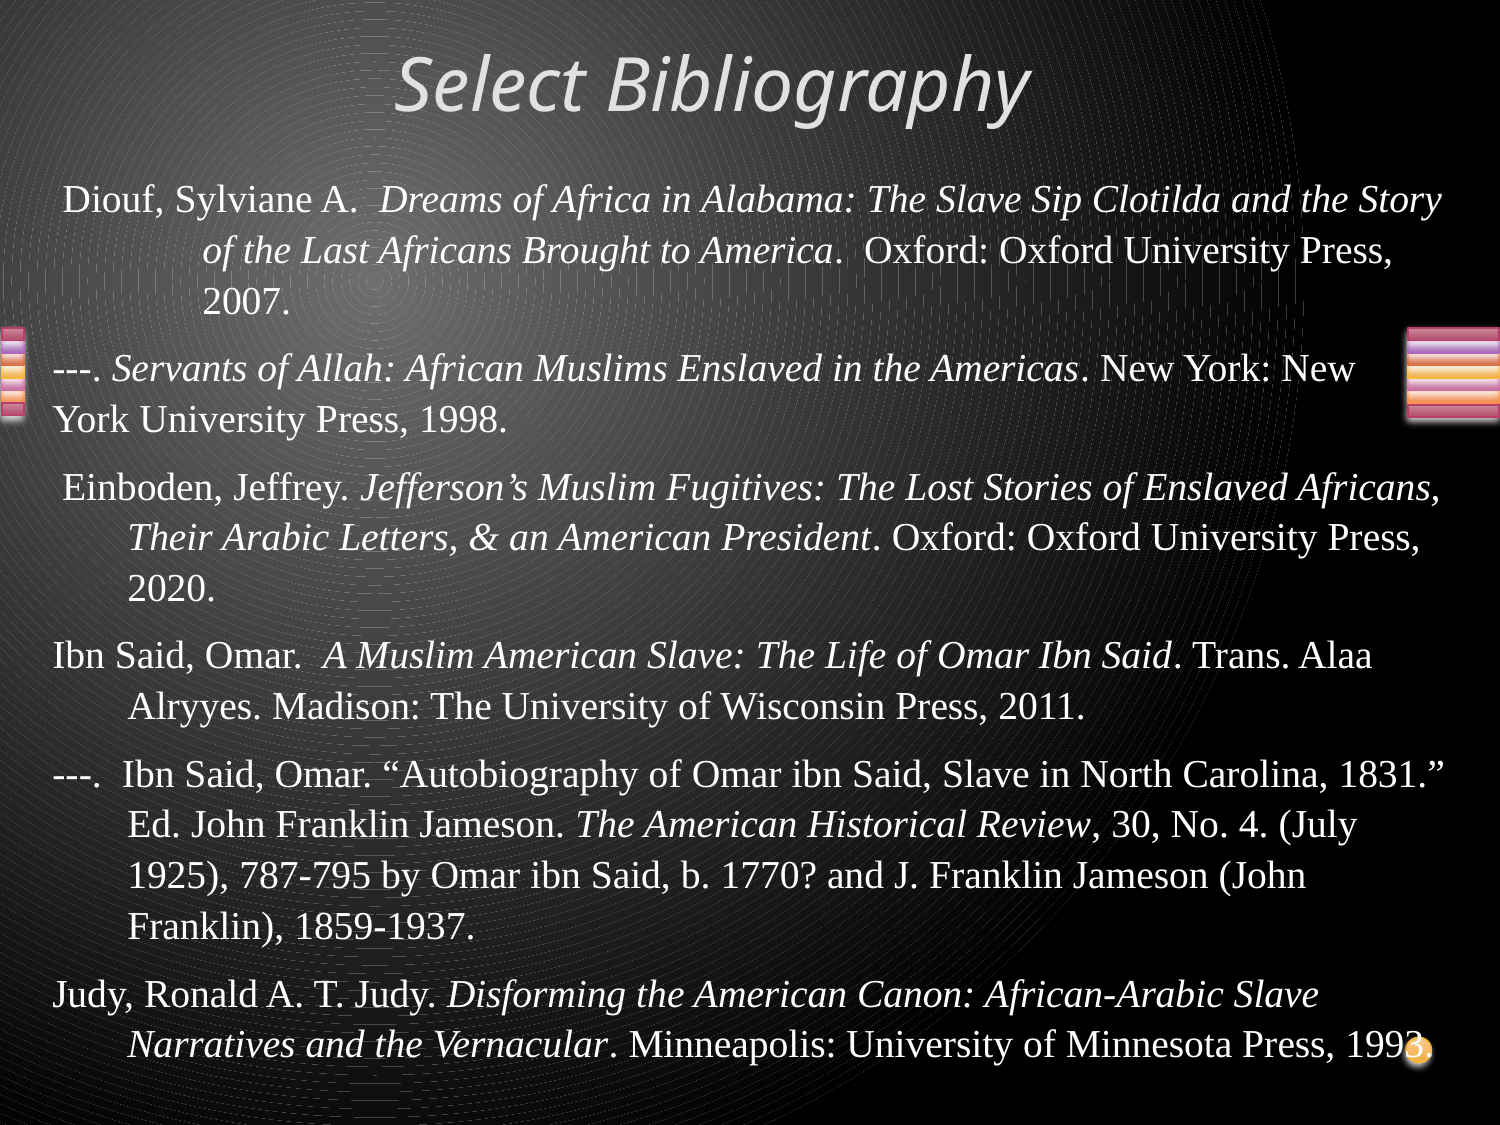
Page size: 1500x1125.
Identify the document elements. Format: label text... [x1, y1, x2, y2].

title Select Bibliography [37, 0, 1388, 163]
text_box Diouf, Sylviane A. Dreams of Africa in Alabama: The Slave Sip Clotilda and the Story of the Last Africans Brought to America. Oxford: Oxford University Press, 2007. ---. Servants of Allah: African Muslims Enslaved in the Americas. New York: New York University Press, 1998. Einboden, Jeffrey. Jefferson’s Muslim Fugitives: The Lost Stories of Enslaved Africans, Their Arabic Letters, & an American President. Oxford: Oxford University Press, 2020. Ibn Said, Omar. A Muslim American Slave: The Life of Omar Ibn Said. Trans. Alaa Alryyes. Madison: The University of Wisconsin Press, 2011. ---. Ibn Said, Omar. “Autobiography of Omar ibn Said, Slave in North Carolina, 1831.” Ed. John Franklin Jameson. The American Historical Review, 30, No. 4. (July 1925), 787-795 by Omar ibn Said, b. 1770? and J. Franklin Jameson (John Franklin), 1859-1937. Judy, Ronald A. T. Judy. Disforming the American Canon: African-Arabic Slave Narratives and the Vernacular. Minneapolis: University of Minnesota Press, 1993. [37, 162, 1463, 1074]
